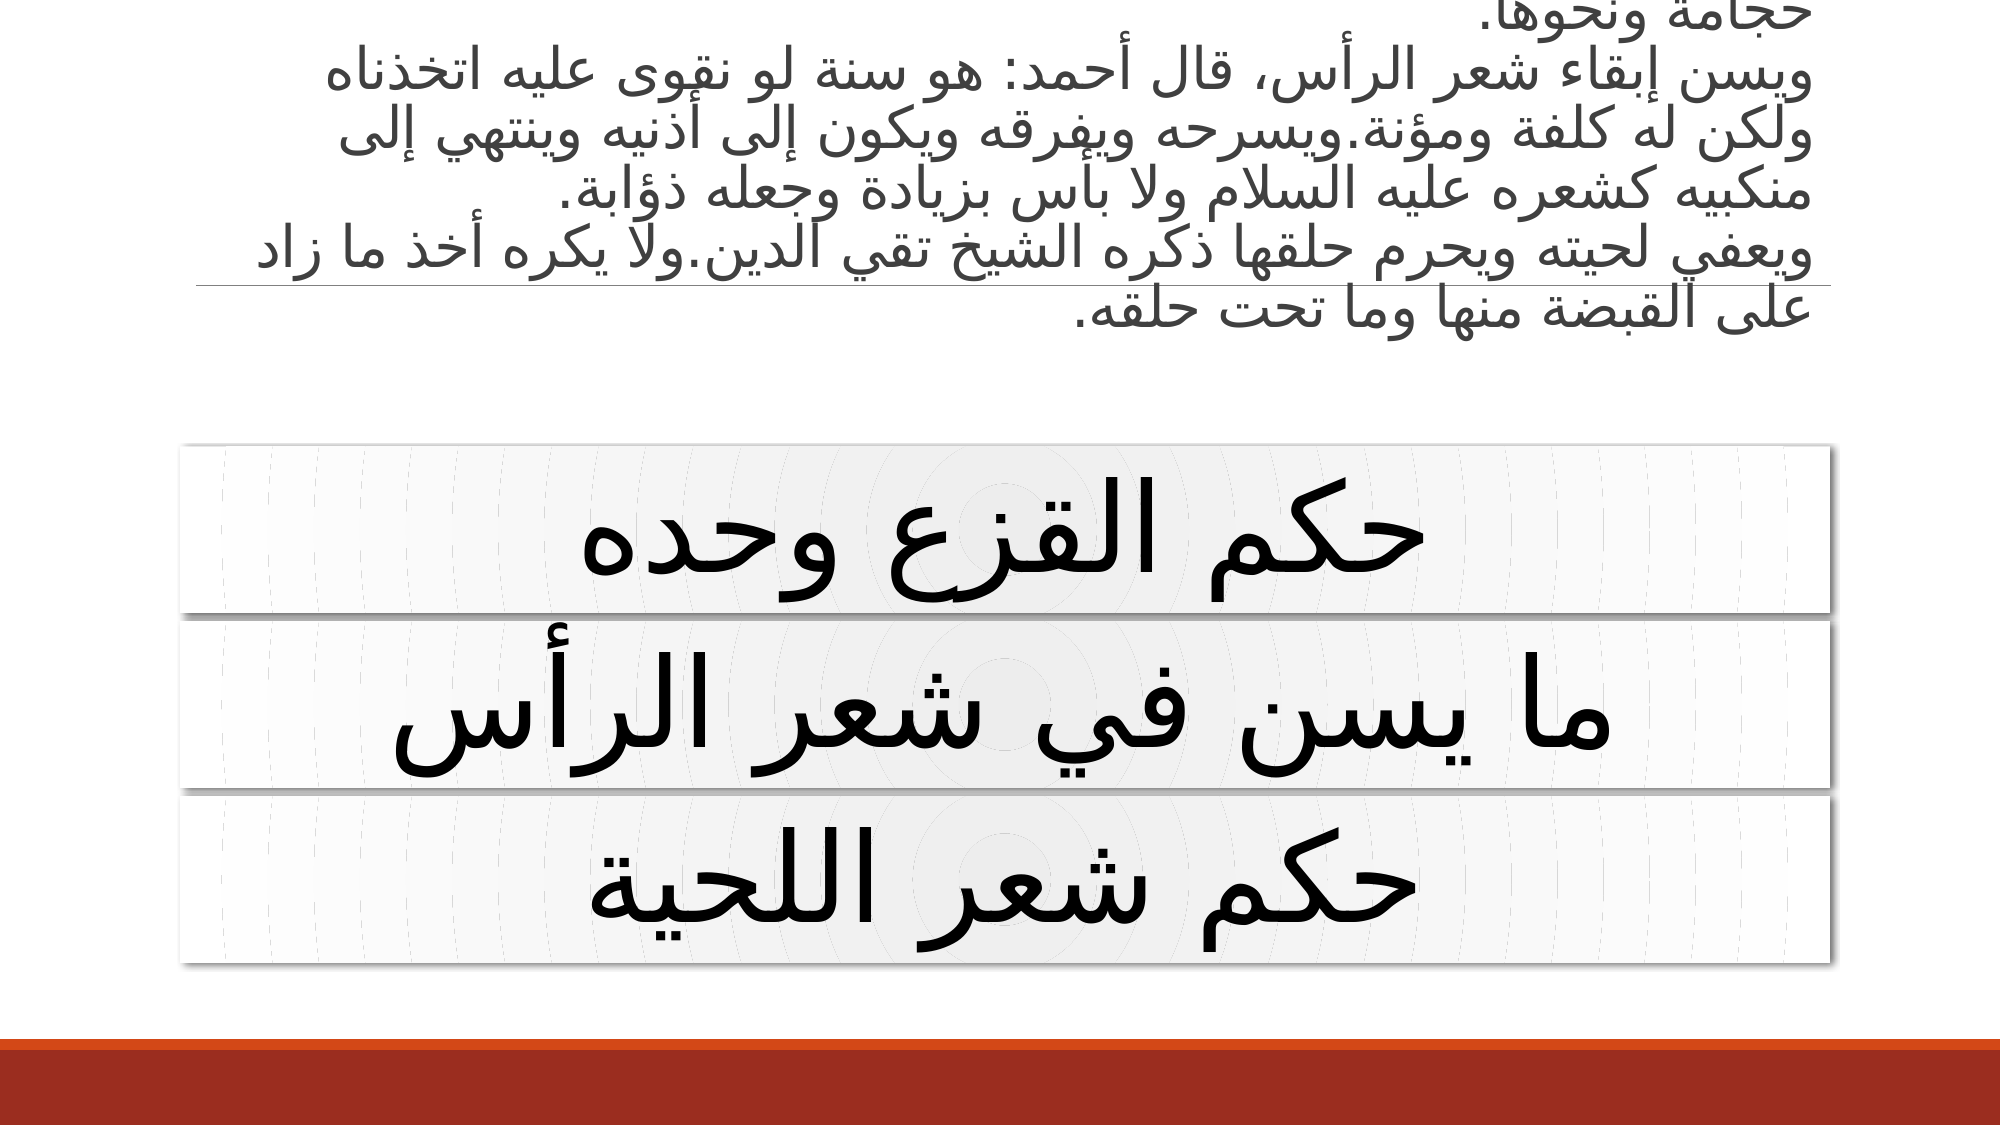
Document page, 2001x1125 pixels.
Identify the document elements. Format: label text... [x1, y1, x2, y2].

title (ويكره القزع) وهو حلق بعض الرأس وترك بعض وكذا حلق القفا لغير حجامة ونحوها. ويسن إبقاء شعر الرأس، قال أحمد: هو سنة لو نقوى عليه اتخذناه ولكن له كلفة ومؤنة.ويسرحه ويفرقه ويكون إلى أذنيه وينتهي إلى منكبيه كشعره عليه السلام ولا بأس بزيادة وجعله ذؤابة. ويعفي لحيته ويحرم حلقها ذكره الشيخ تقي الدين.ولا يكره أخذ ما زاد على القبضة منها وما تحت حلقه. [180, 47, 1830, 417]
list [179, 445, 1831, 964]
